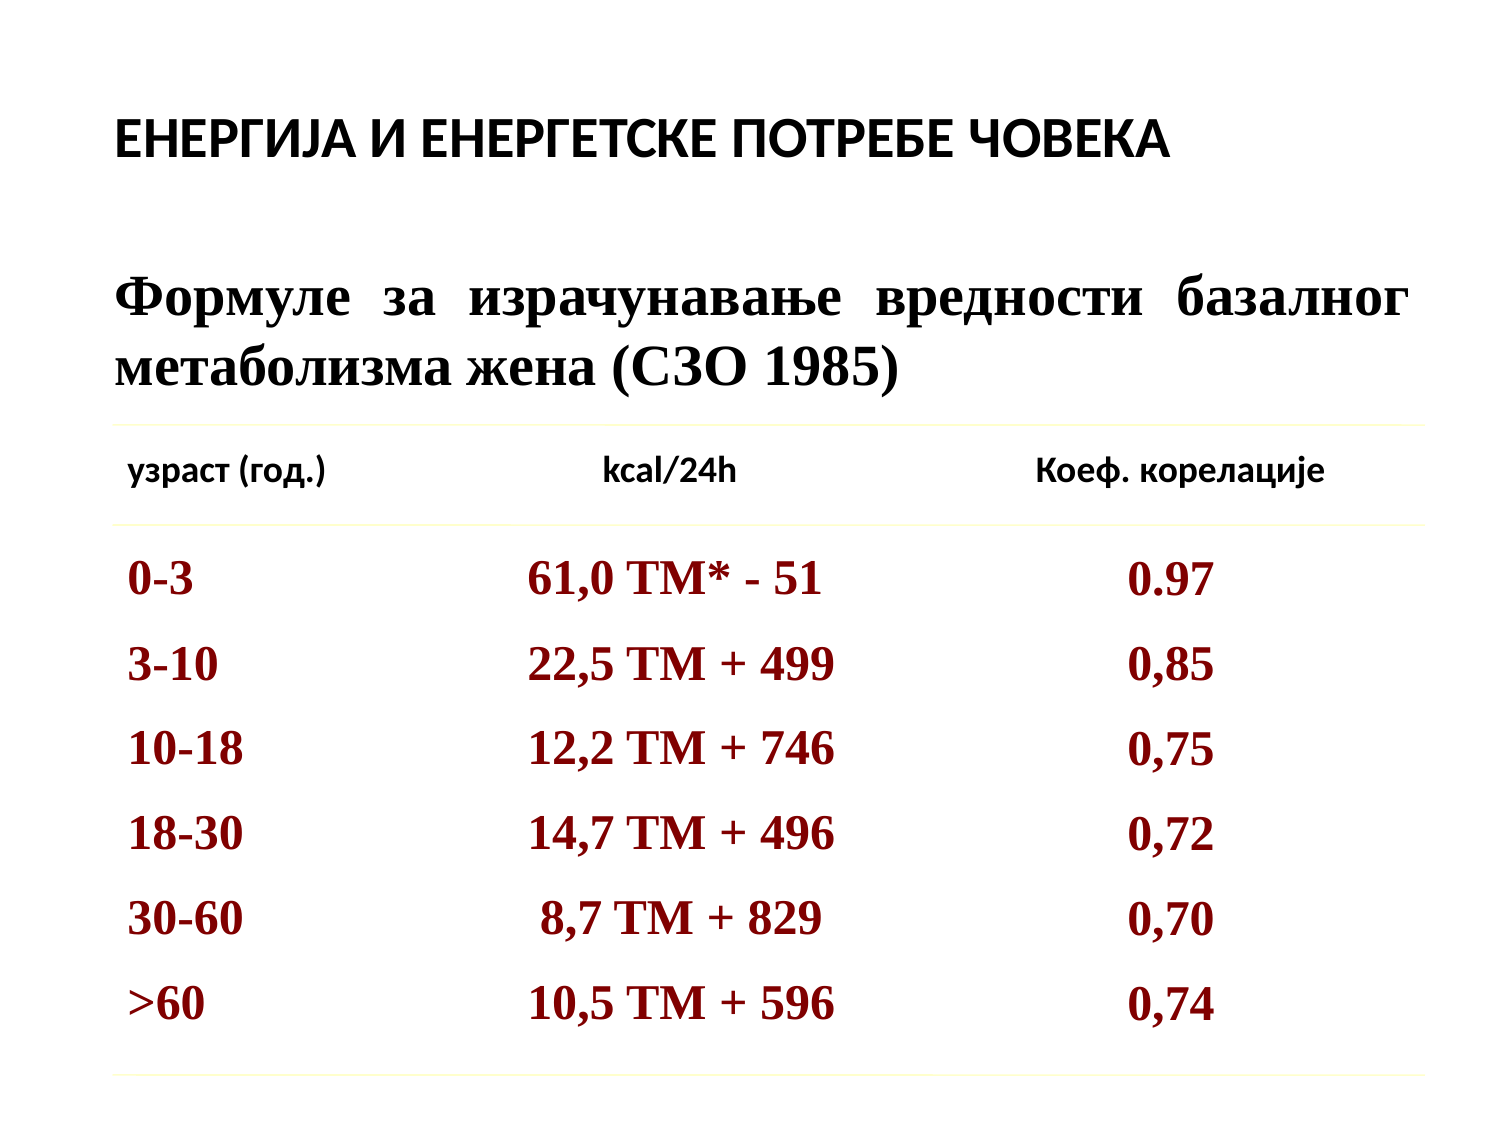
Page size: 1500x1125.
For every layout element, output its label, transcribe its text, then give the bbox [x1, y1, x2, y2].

text_box Формуле за израчунавање вредности базалног метаболизма жена (СЗО 1985) [99, 249, 1425, 405]
text_box ЕНЕРГИЈА И ЕНЕРГЕТСКЕ ПОТРЕБЕ ЧОВЕКА [99, 92, 1500, 177]
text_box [112, 424, 1426, 1076]
